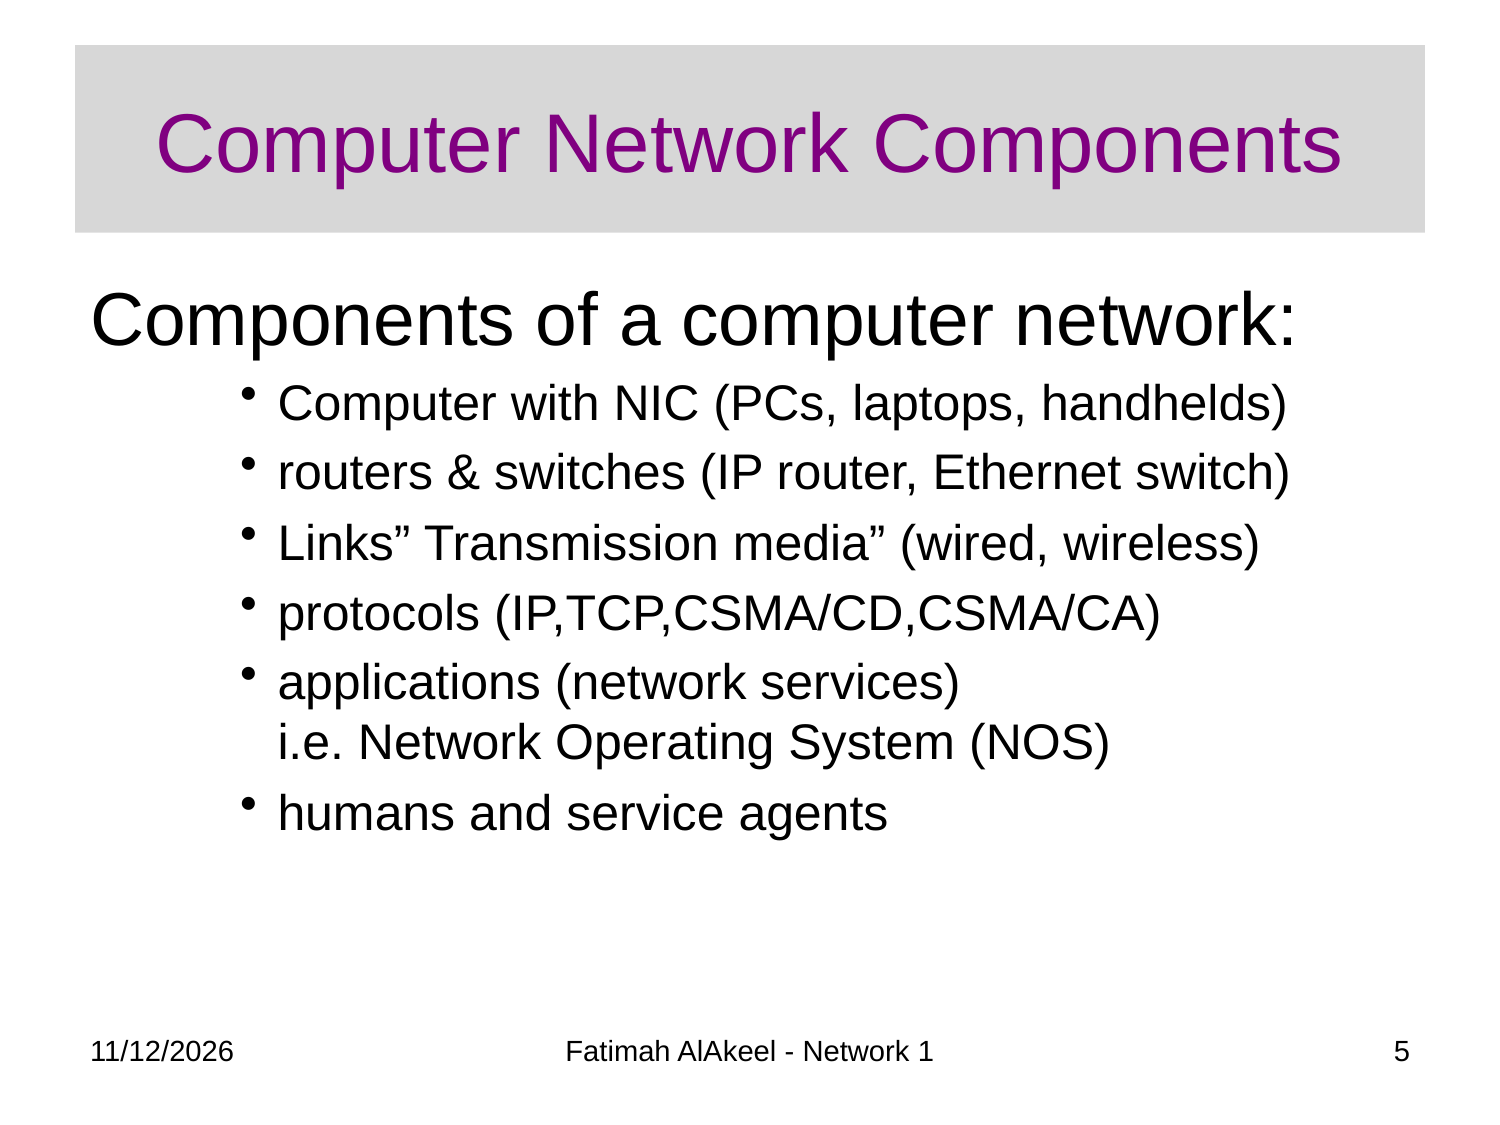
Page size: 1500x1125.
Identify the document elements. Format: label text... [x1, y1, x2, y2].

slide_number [74, 1024, 426, 1103]
list Components of a computer network: Computer with NIC (PCs, laptops, handhelds) routers & switches (IP router, Ethernet switch) Links” Transmission media” (wired, wireless) protocols (IP,TCP,CSMA/CD,CSMA/CA) applications (network services) i.e. Network Operating System (NOS) humans and service agents [74, 262, 1426, 1006]
footer Fatimah AlAkeel - Network 1 [512, 1024, 988, 1103]
slide_number 5 [1074, 1024, 1426, 1103]
title Computer Network Components [74, 44, 1426, 233]
